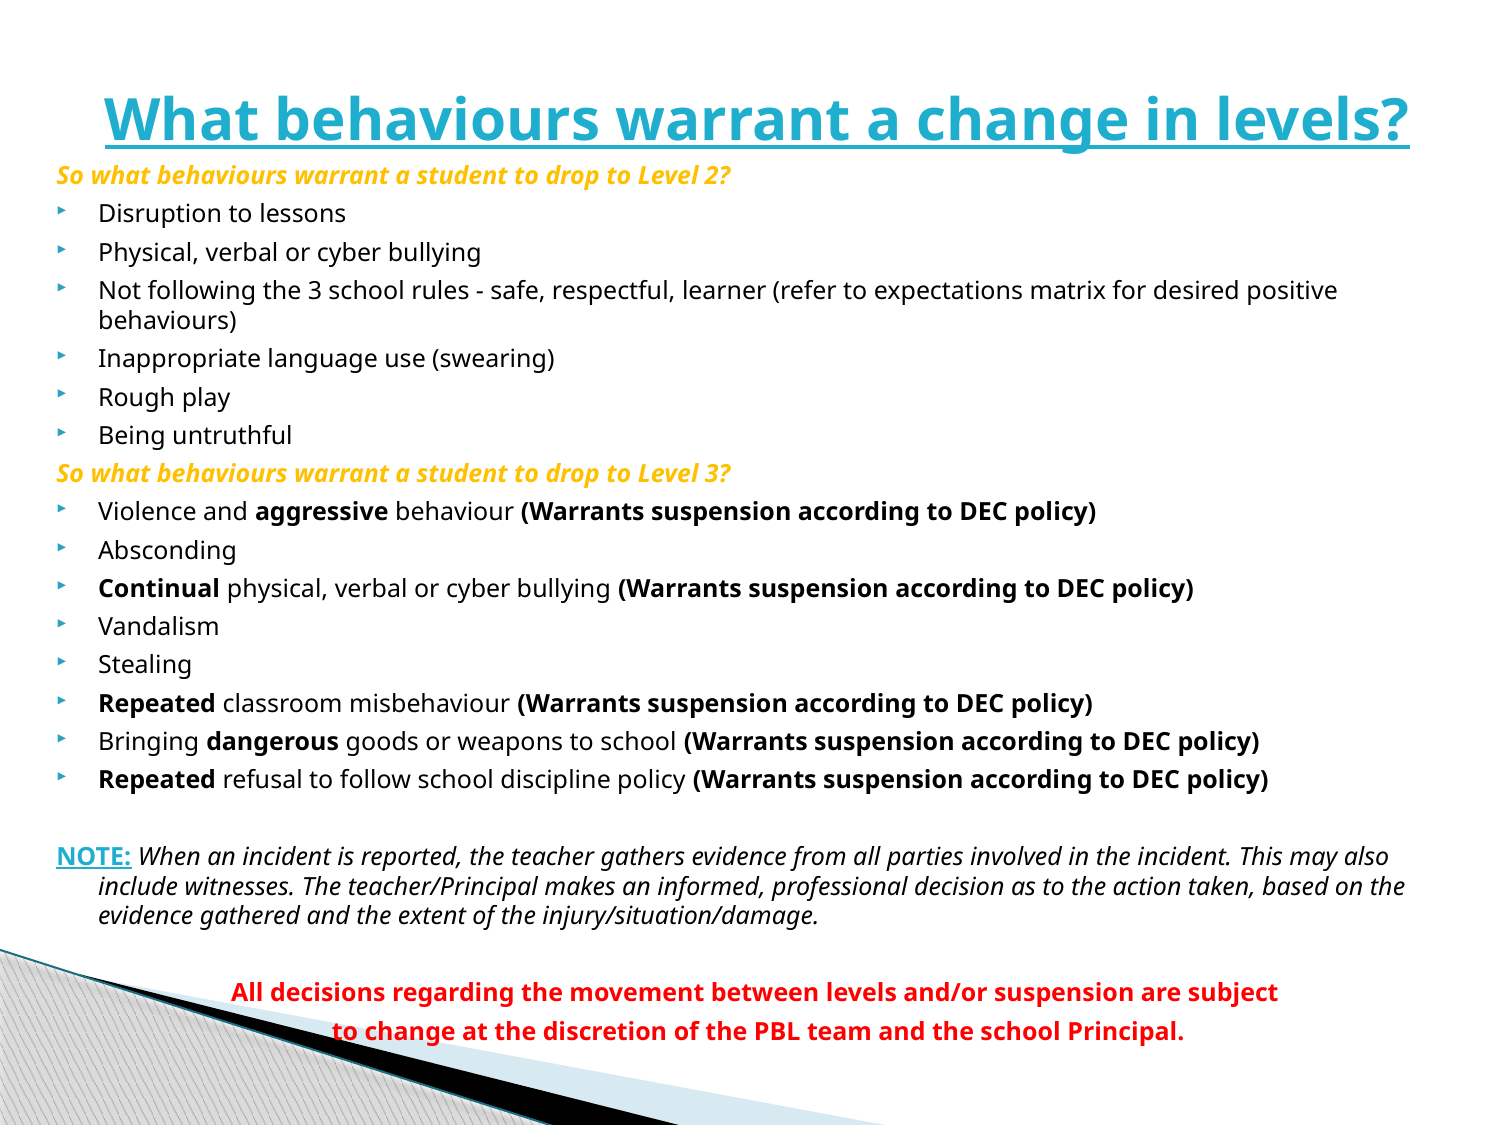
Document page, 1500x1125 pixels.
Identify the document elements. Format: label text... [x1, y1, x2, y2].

title What behaviours warrant a change in levels? [82, 23, 1432, 211]
list So what behaviours warrant a student to drop to Level 2? Disruption to lessons Physical, verbal or cyber bullying Not following the 3 school rules - safe, respectful, learner (refer to expectations matrix for desired positive behaviours) Inappropriate language use (swearing) Rough play Being untruthful So what behaviours warrant a student to drop to Level 3? Violence and aggressive behaviour (Warrants suspension according to DEC policy) Absconding Continual physical, verbal or cyber bullying (Warrants suspension according to DEC policy) Vandalism Stealing Repeated classroom misbehaviour (Warrants suspension according to DEC policy) Bringing dangerous goods or weapons to school (Warrants suspension according to DEC policy) Repeated refusal to follow school discipline policy (Warrants suspension according to DEC policy) NOTE: When an incident is reported, the teacher gathers evidence from all parties involved in the incident. This may also include witnesses. The teacher/Principal makes an informed, professional decision as to the action taken, based on the evidence gathered and the extent of the injury/situation/damage. All decisions regarding the movement between levels and/or suspension are subject to change at the discretion of the PBL team and the school Principal. [23, 152, 1477, 1032]
